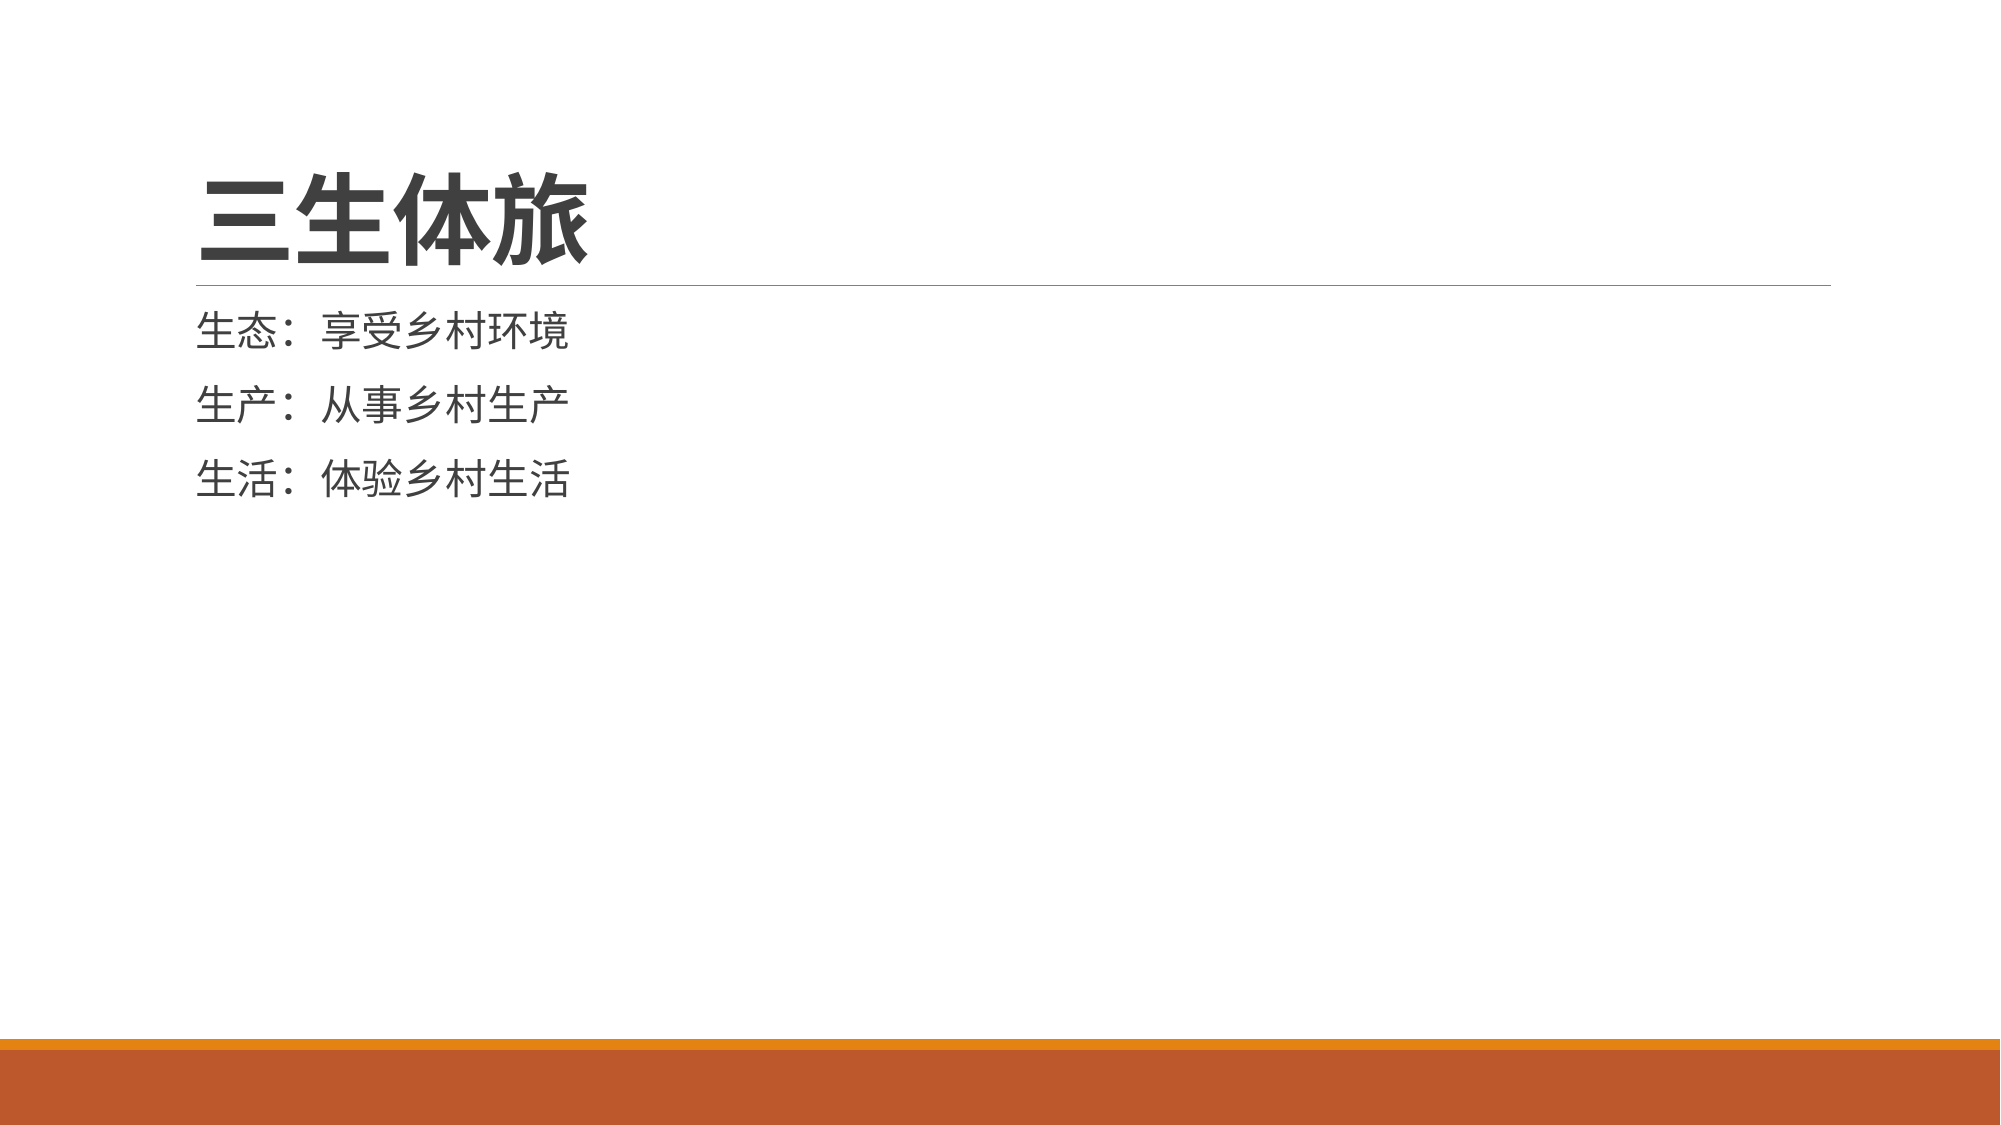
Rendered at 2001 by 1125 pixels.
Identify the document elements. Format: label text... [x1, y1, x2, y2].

list 生态：享受乡村环境 生产：从事乡村生产 生活：体验乡村生活 [180, 302, 1830, 963]
title 三生体旅 [180, 47, 1830, 285]
